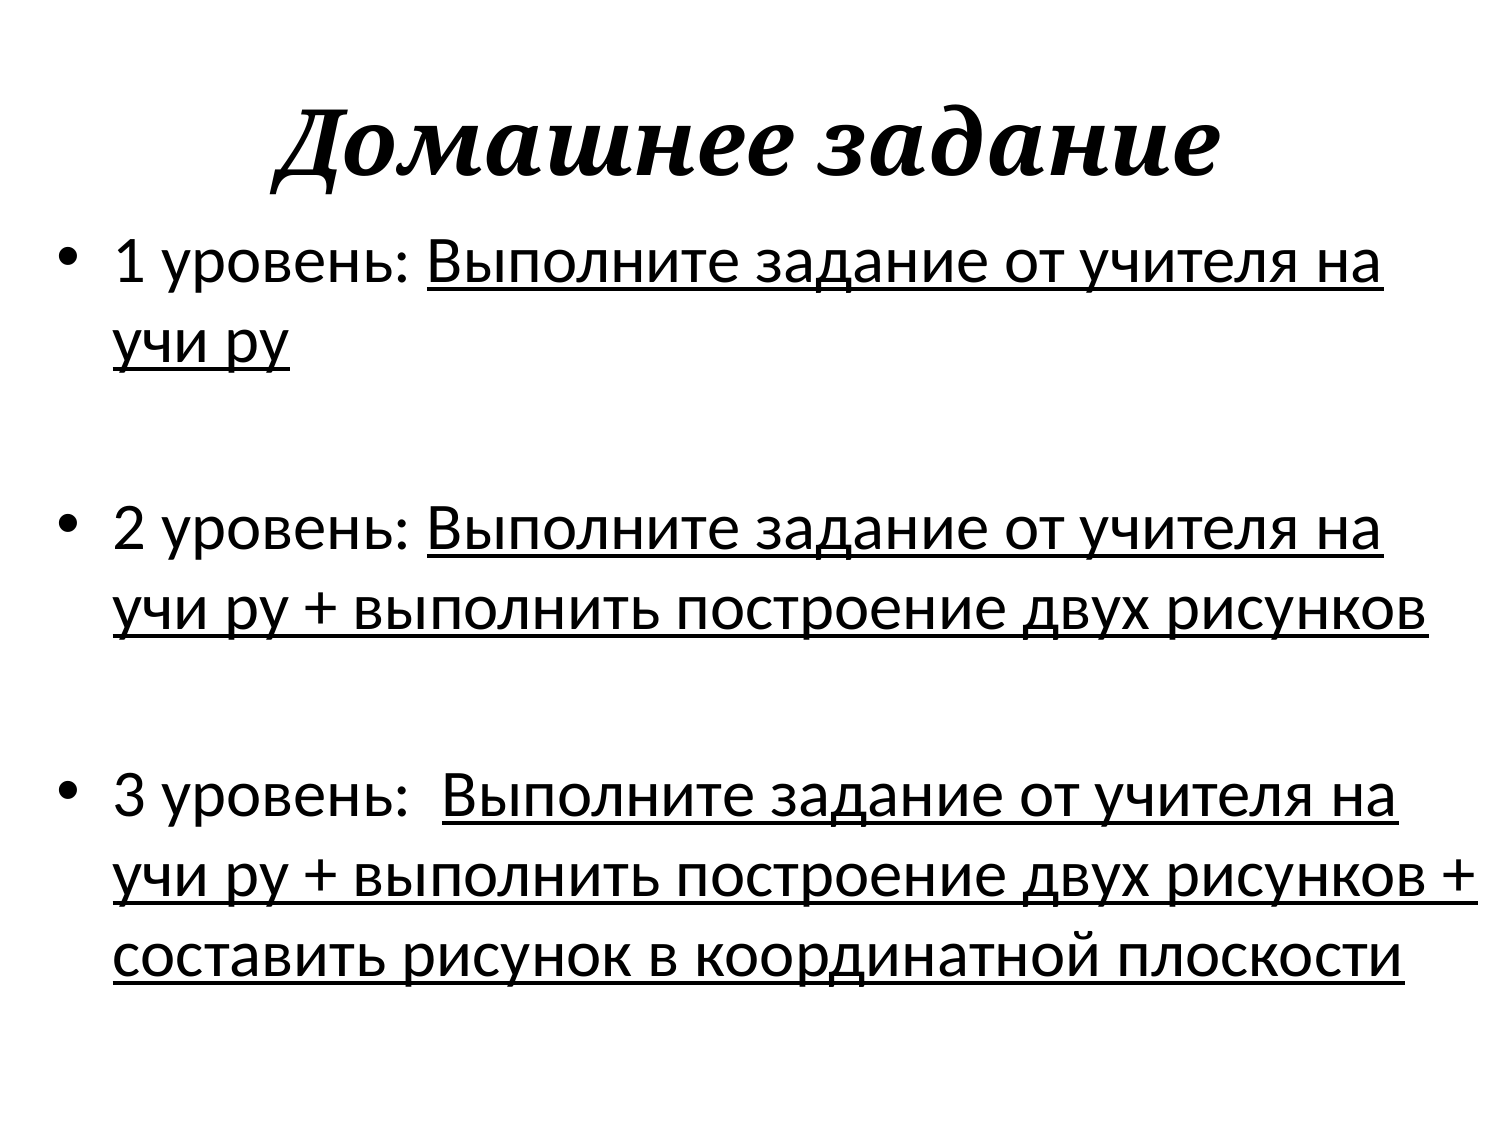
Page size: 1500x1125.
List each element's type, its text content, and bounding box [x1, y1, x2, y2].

list 1 уровень: Выполните задание от учителя на учи ру 2 уровень: Выполните задание от учителя на учи ру + выполнить построение двух рисунков 3 уровень: Выполните задание от учителя на учи ру + выполнить построение двух рисунков + составить рисунок в координатной плоскости [41, 208, 1500, 1125]
title Домашнее задание [75, 45, 1425, 208]
